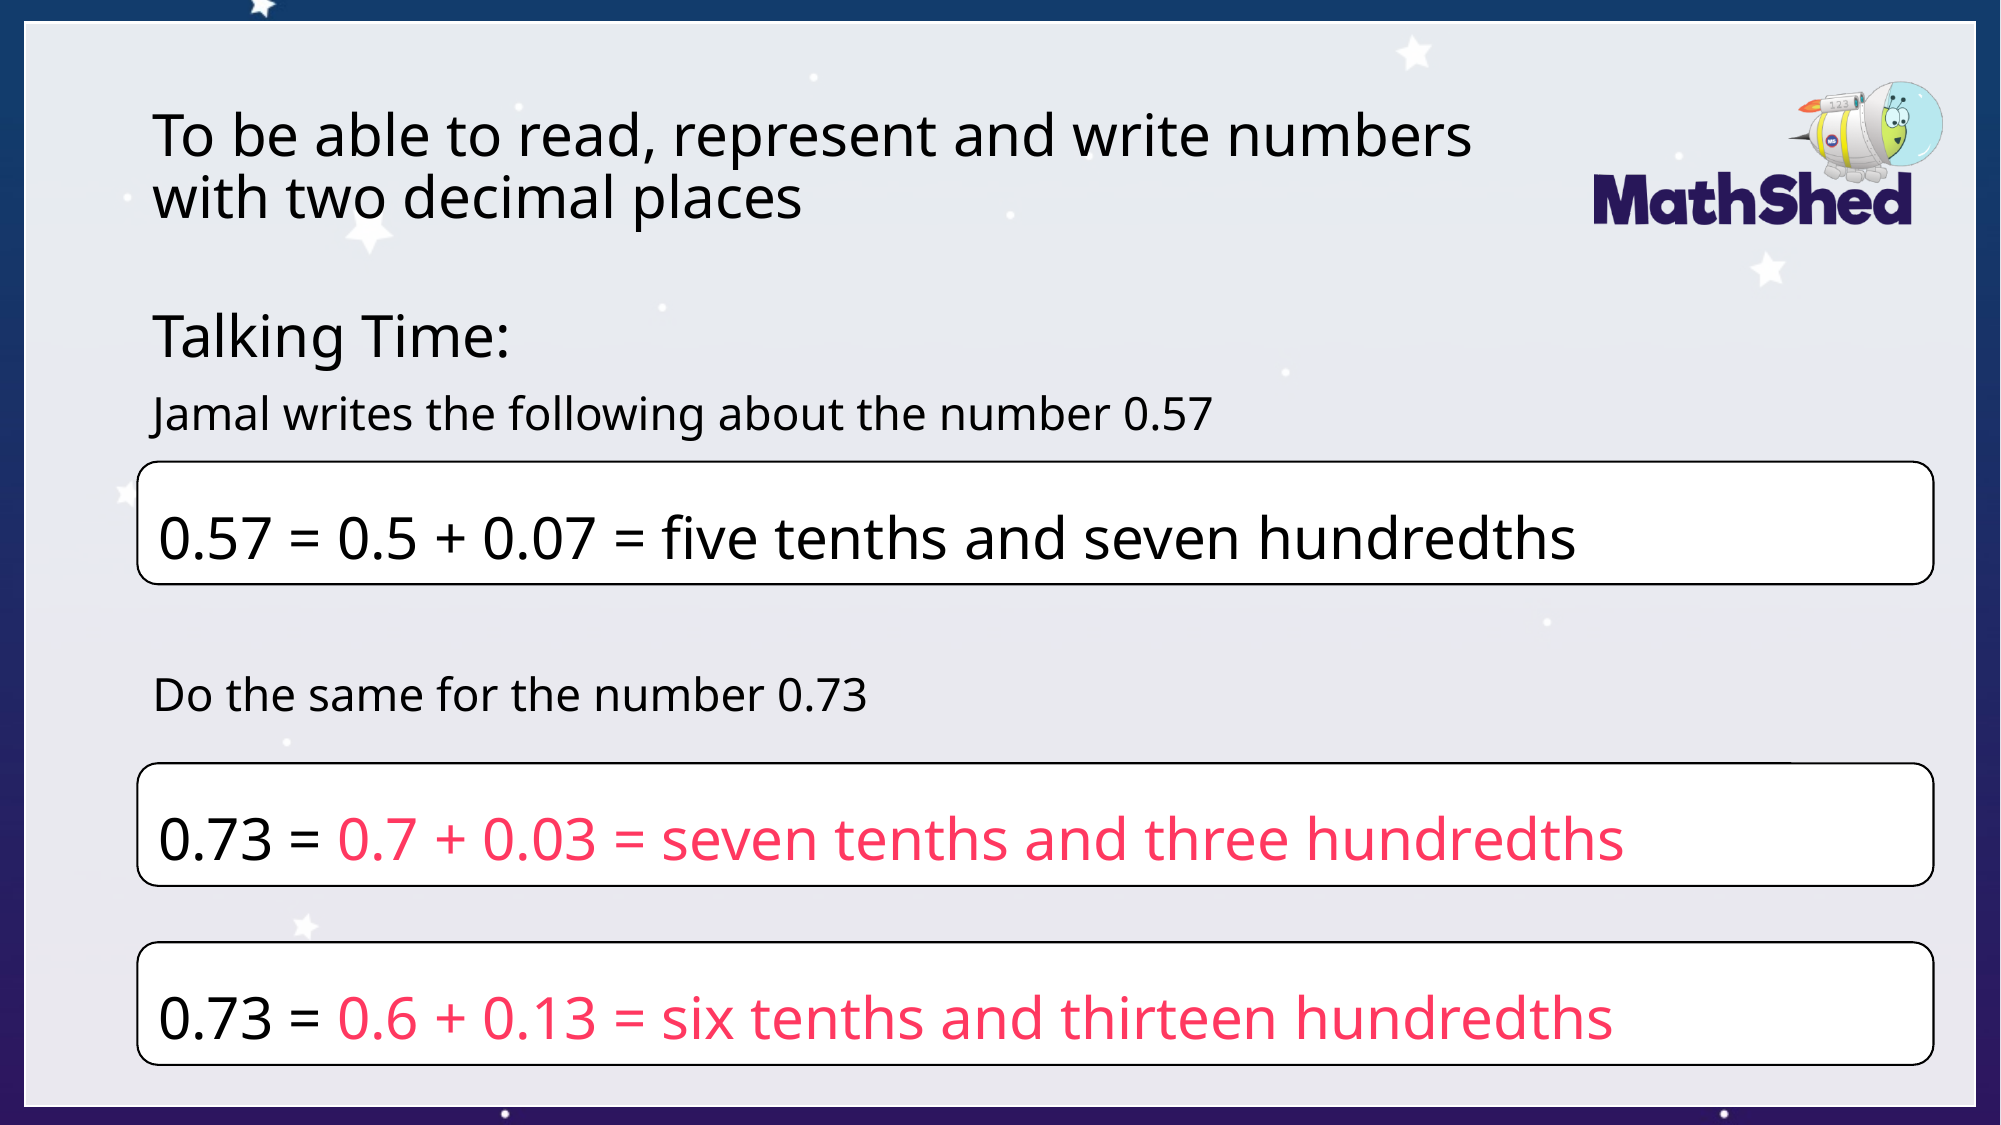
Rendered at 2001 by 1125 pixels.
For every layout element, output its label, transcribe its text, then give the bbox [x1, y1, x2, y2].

list Talking Time: Jamal writes the following about the number 0.57 Do the same for the number 0.73 [137, 874, 1863, 954]
text_box 0.57 = 0.5 + 0.07 = five tenths and seven hundredths [136, 460, 1935, 586]
text_box 0.73 = 0.7 + 0.03 = seven tenths and three hundredths [136, 762, 1935, 887]
title To be able to read, represent and write numbers with two decimal places [137, 59, 1578, 278]
list Talking Time: Jamal writes the following about the number 0.57 Do the same for the number 0.73 [137, 299, 1863, 474]
list Talking Time: Jamal writes the following about the number 0.57 Do the same for the number 0.73 [137, 572, 1863, 775]
picture [0, 0, 2001, 1125]
text_box 0.73 = 0.6 + 0.13 = six tenths and thirteen hundredths [136, 941, 1935, 1066]
